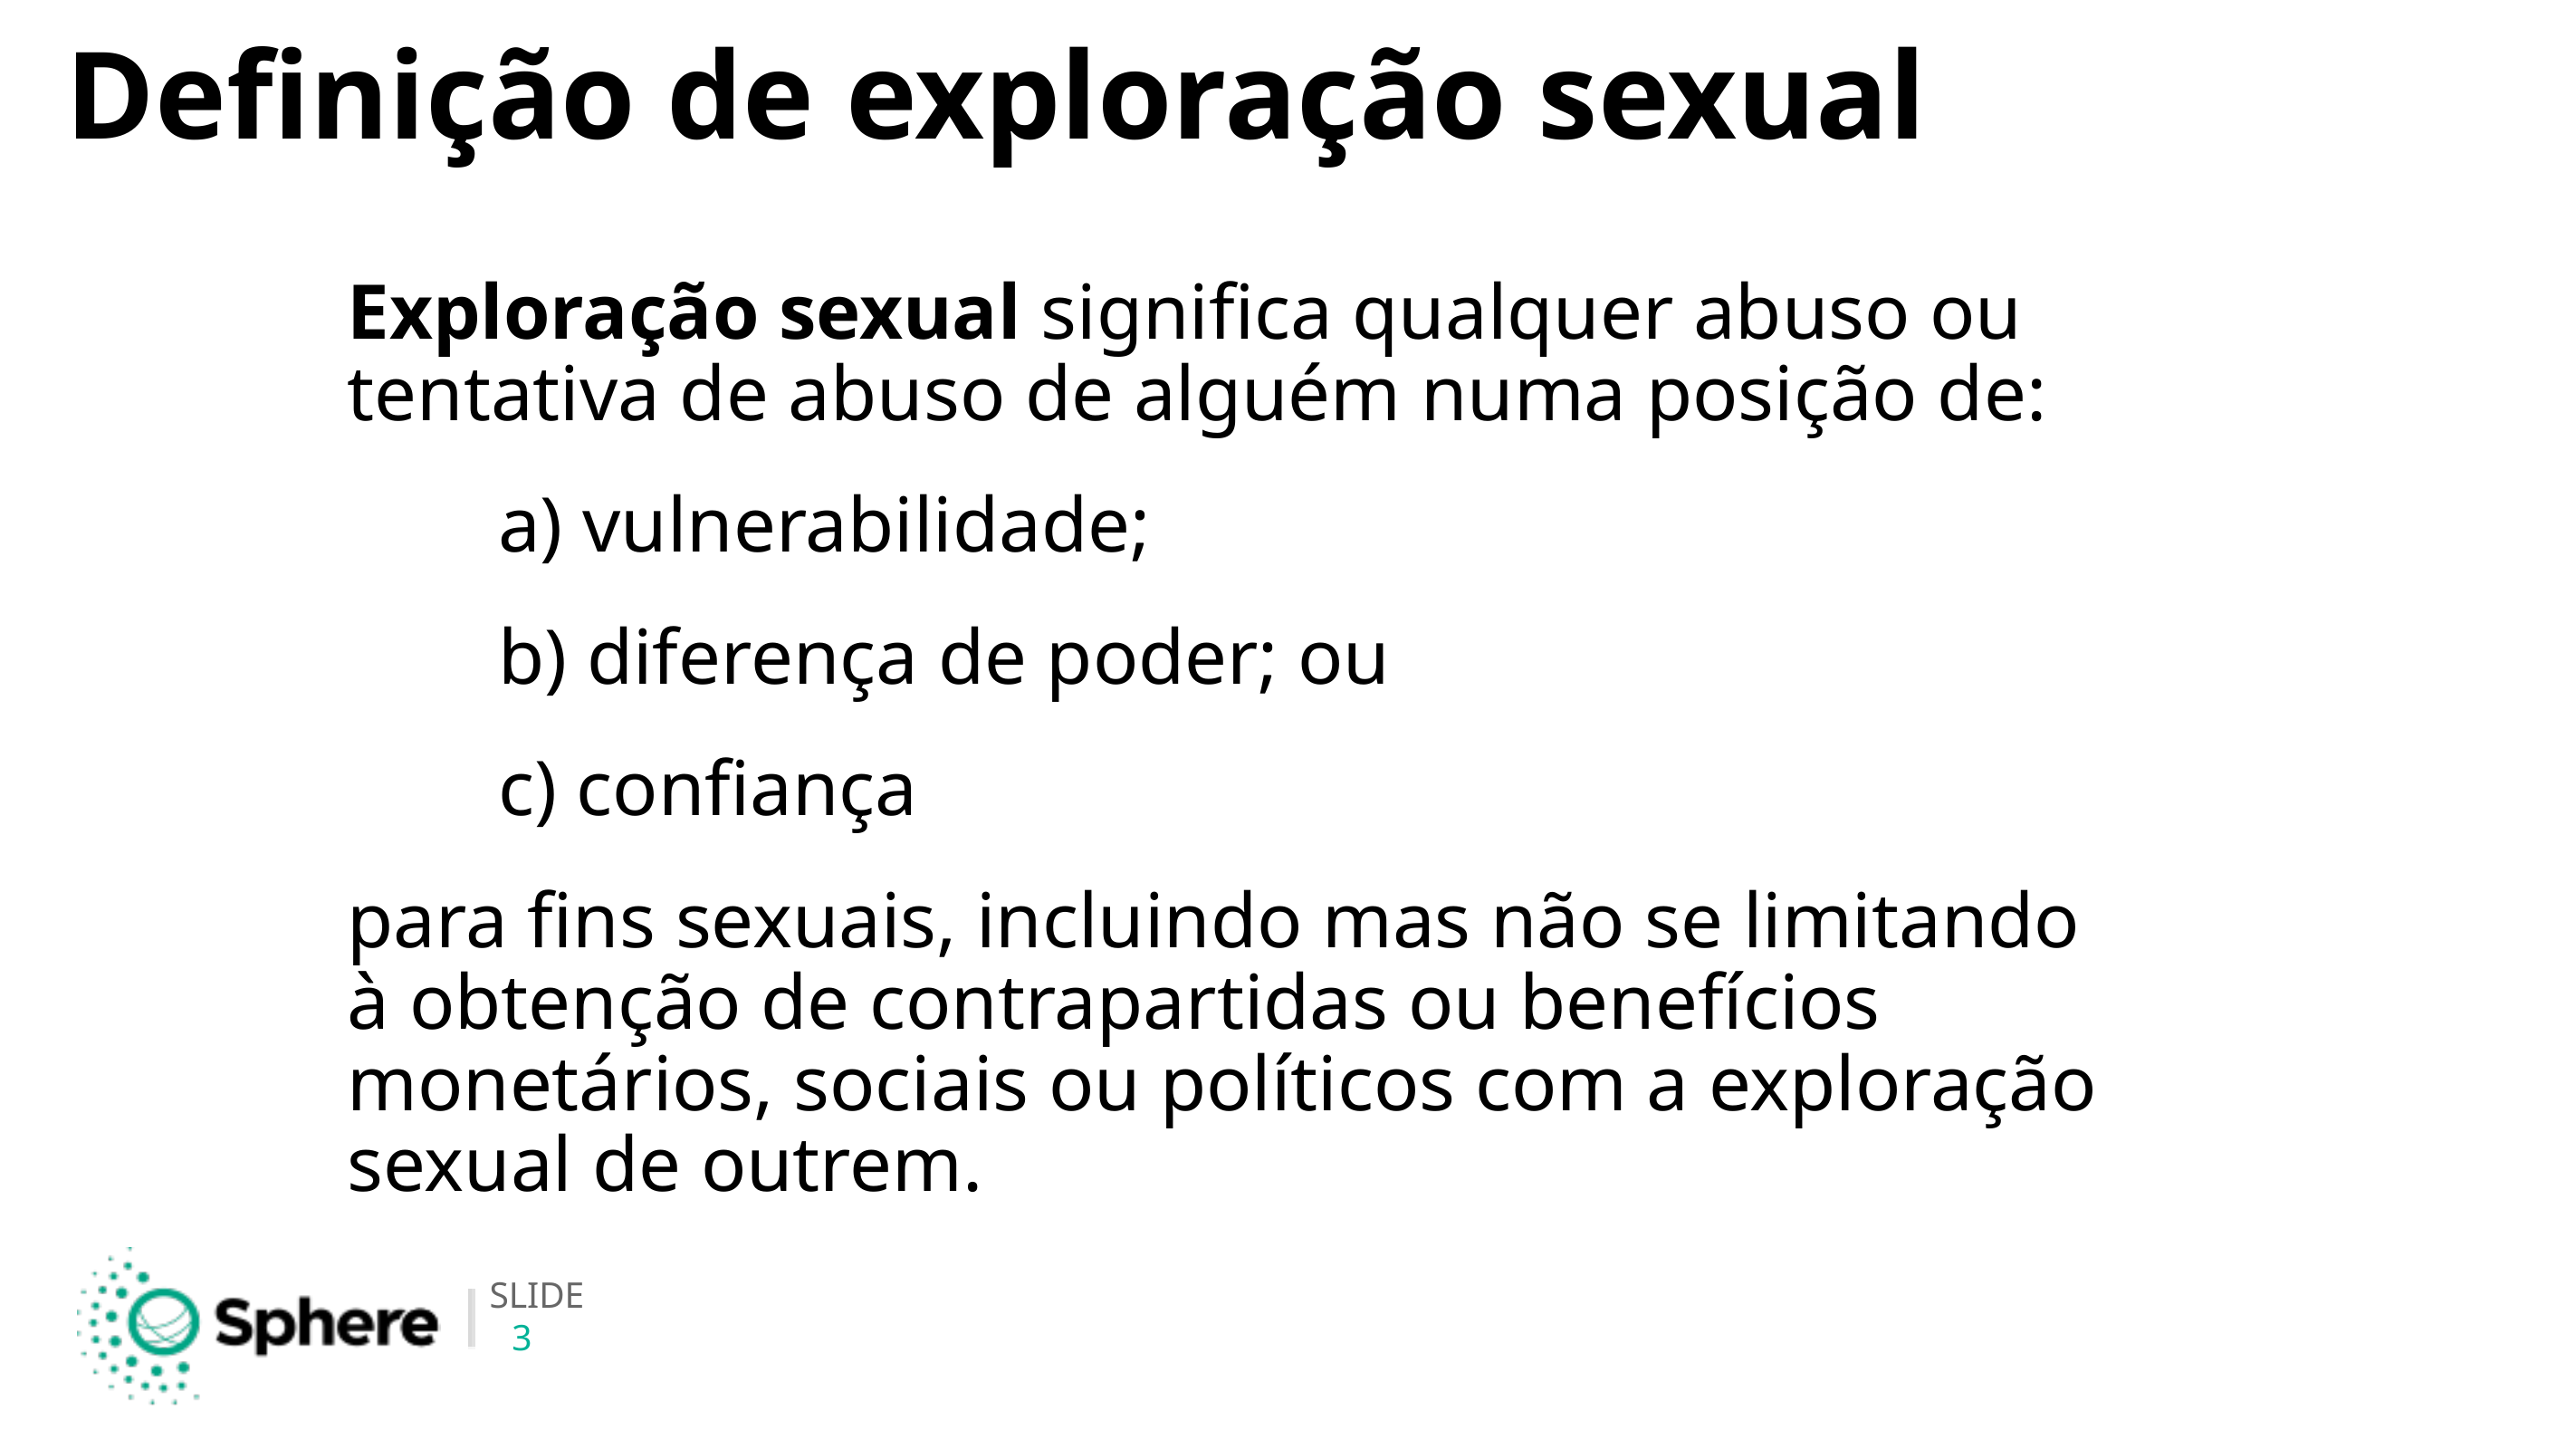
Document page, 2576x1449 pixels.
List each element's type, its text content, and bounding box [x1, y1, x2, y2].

title Definição de exploração sexual [57, 10, 2360, 179]
picture [77, 1247, 441, 1407]
picture [468, 1289, 479, 1349]
list Exploração sexual significa qualquer abuso ou tentativa de abuso de alguém numa posição de: a) vulnerabilidade; b) diferença de poder; ou c) confiança para fins sexuais, incluindo mas não se limitando à obtenção de contrapartidas ou benefícios monetários, sociais ou políticos com a exploração sexual de outrem. [339, 265, 2110, 1221]
slide_number 3 [503, 1307, 541, 1367]
